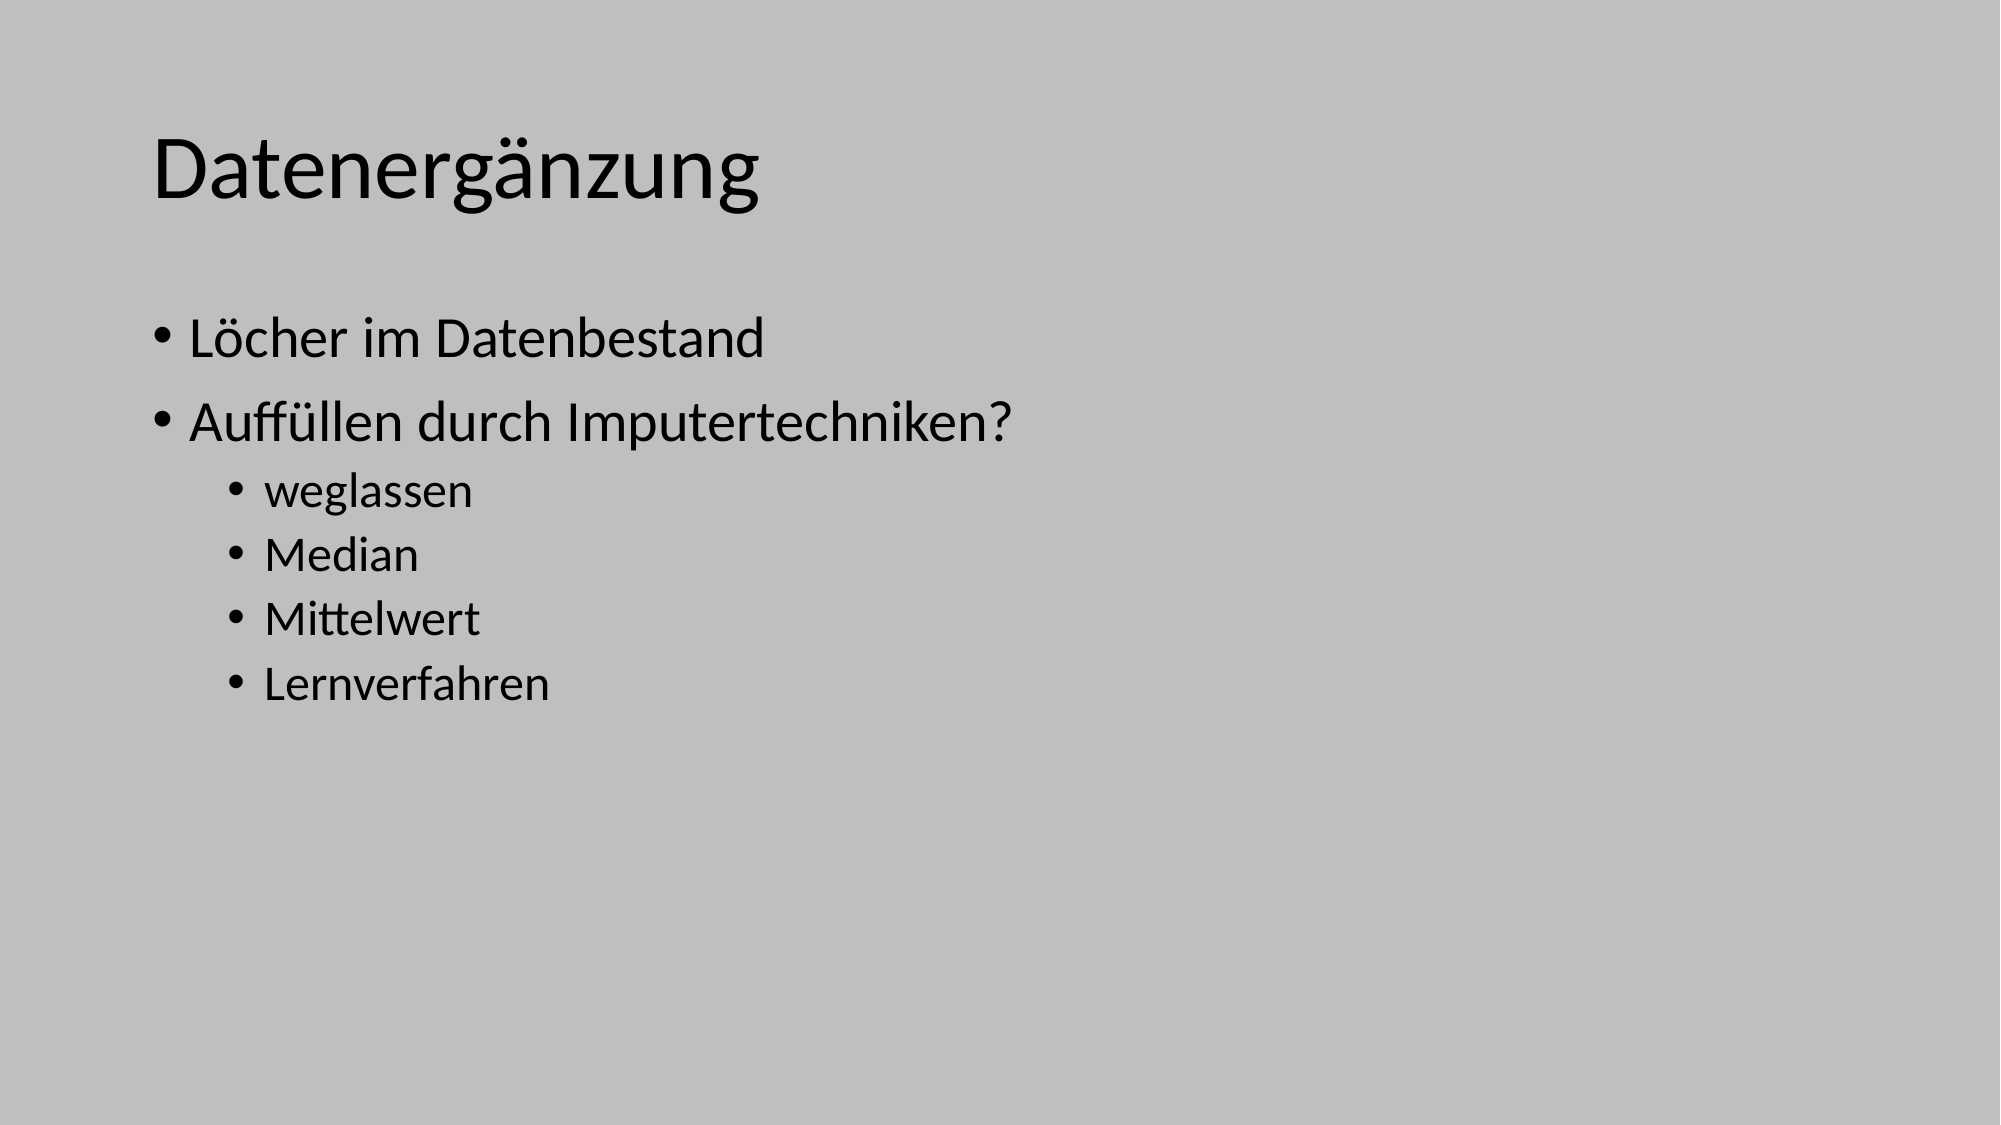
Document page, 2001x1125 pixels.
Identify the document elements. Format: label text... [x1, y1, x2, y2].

text_box Löcher im Datenbestand Auffüllen durch Imputertechniken? weglassen Median Mittelwert Lernverfahren [137, 299, 1863, 1014]
text_box Datenergänzung [137, 59, 1863, 278]
